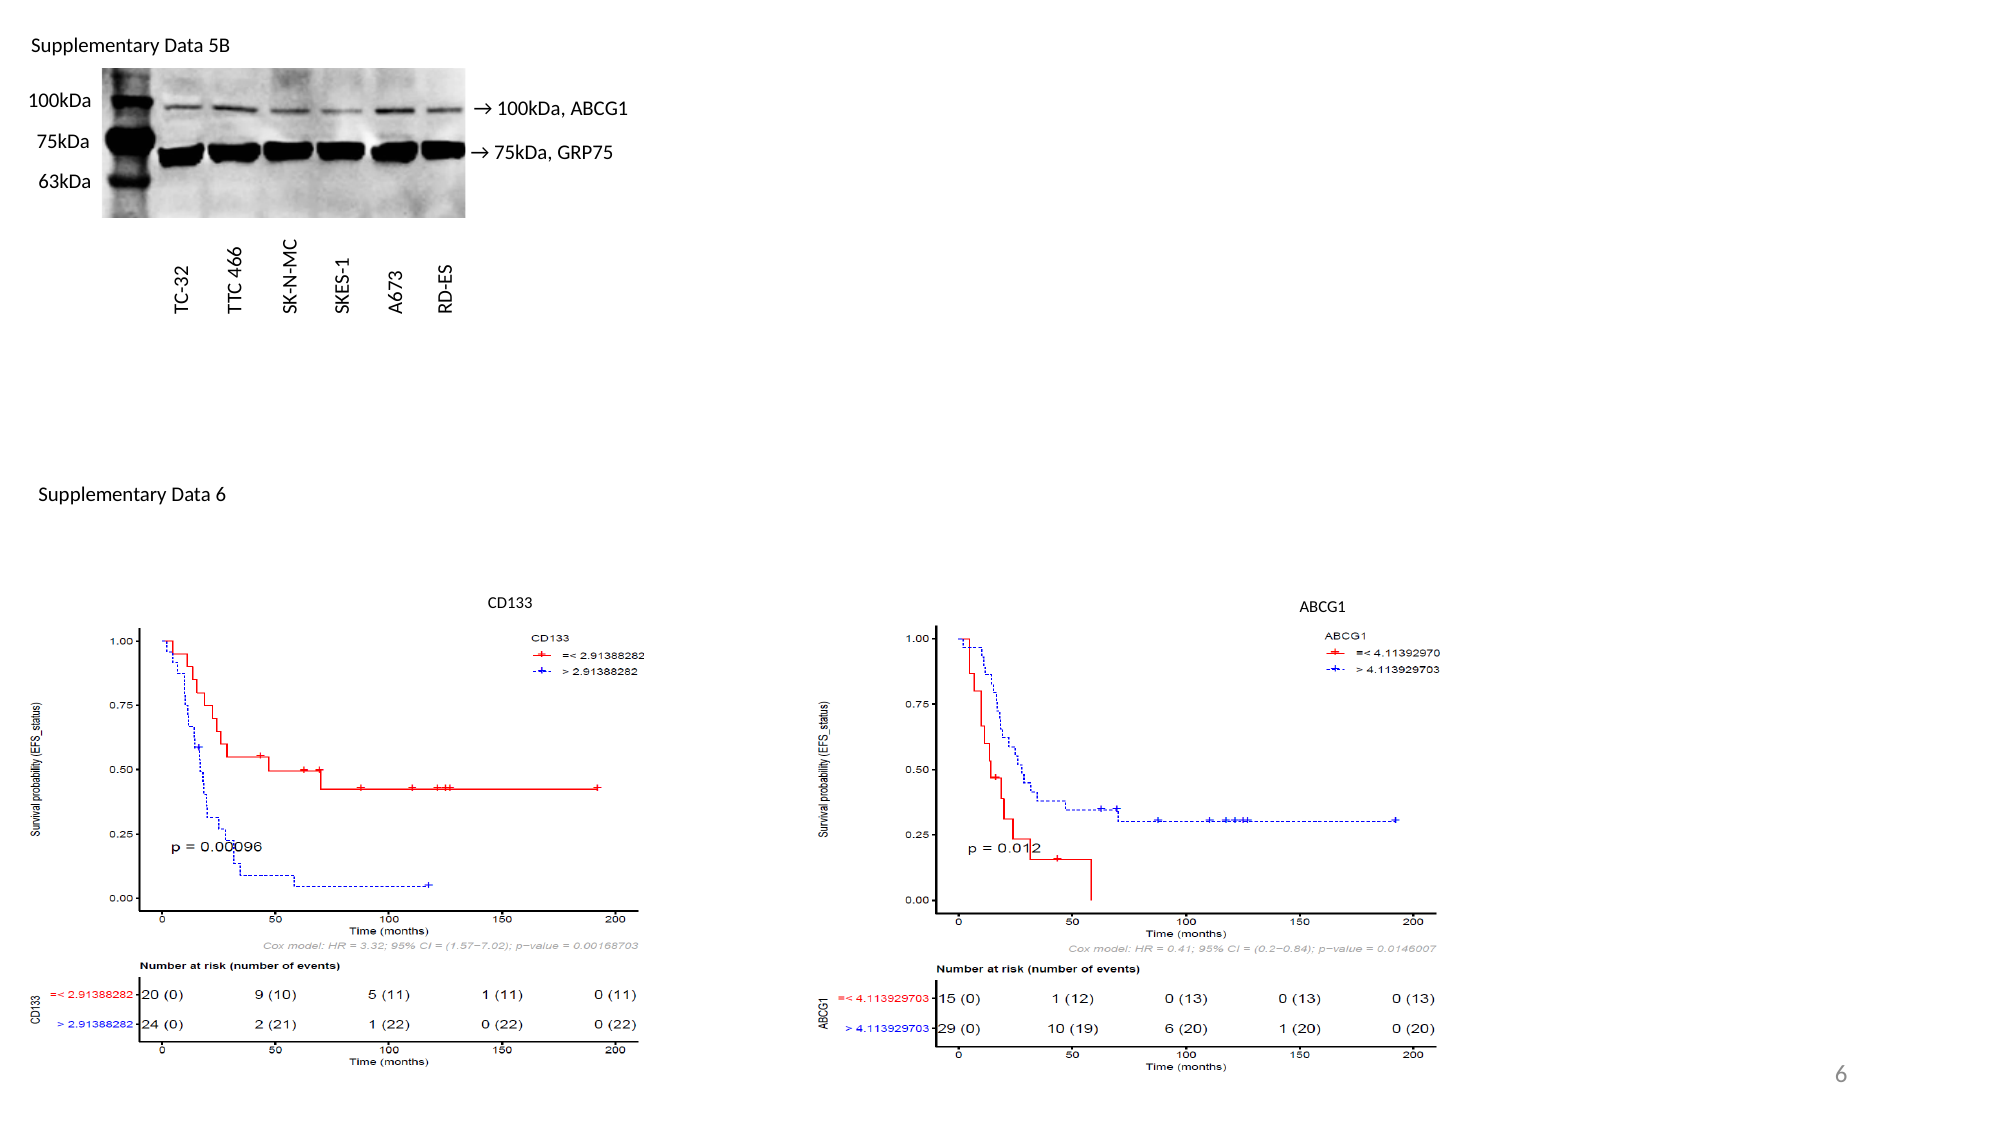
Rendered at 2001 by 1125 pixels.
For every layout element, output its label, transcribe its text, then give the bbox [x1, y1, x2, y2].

slide_number 6 [1412, 1042, 1863, 1103]
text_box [23, 584, 815, 1073]
text_box Supplementary Data 6 [23, 473, 570, 514]
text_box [13, 24, 702, 330]
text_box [814, 588, 1489, 1073]
